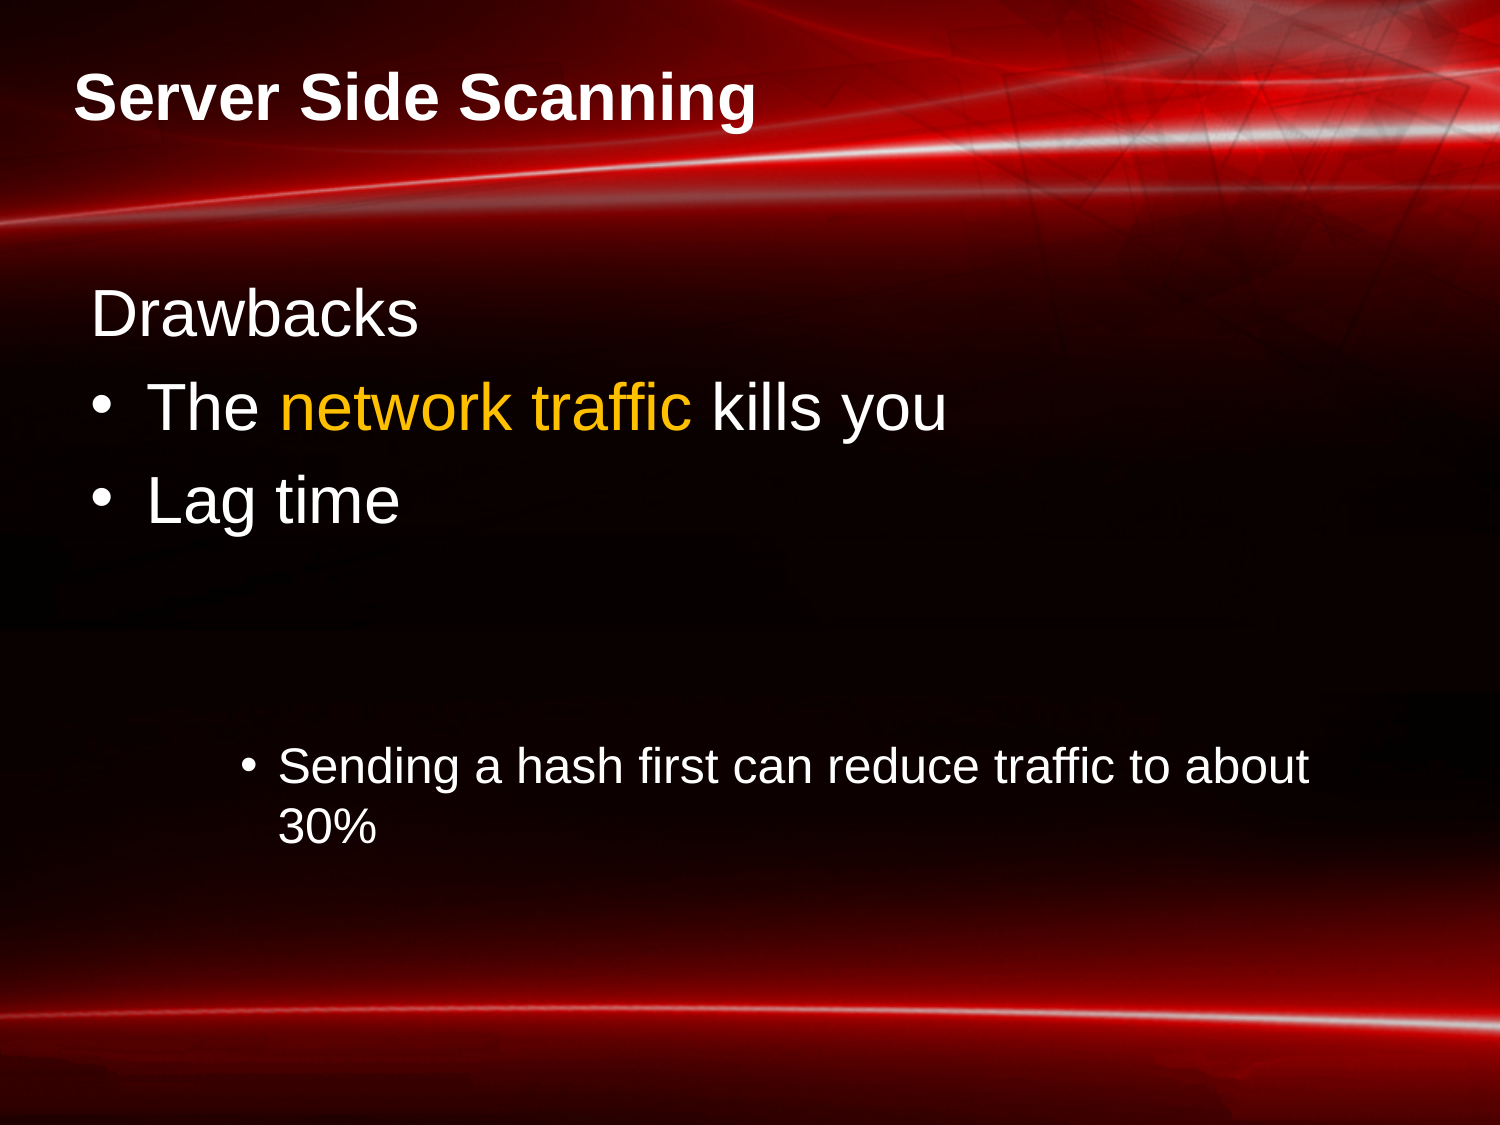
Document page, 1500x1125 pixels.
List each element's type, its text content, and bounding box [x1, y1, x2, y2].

picture [0, 0, 1500, 1125]
list Drawbacks The network traffic kills you Lag time Sending a hash first can reduce traffic to about 30% [74, 262, 1426, 1006]
title Server Side Scanning [58, 0, 1409, 188]
